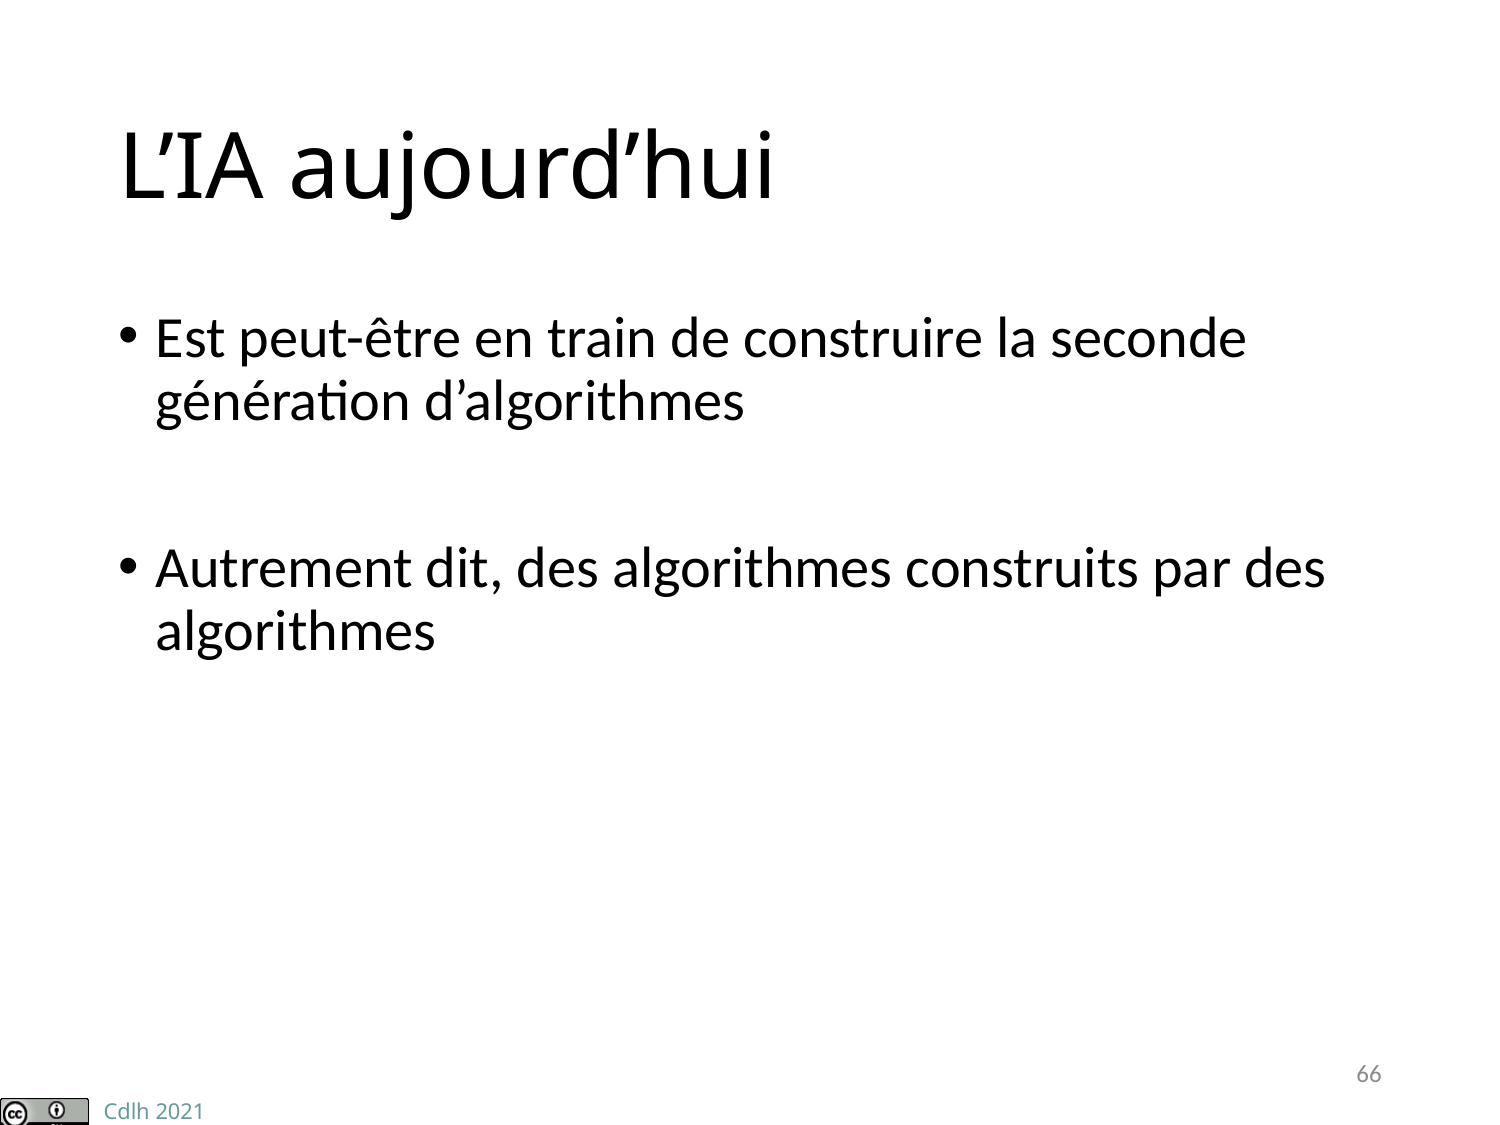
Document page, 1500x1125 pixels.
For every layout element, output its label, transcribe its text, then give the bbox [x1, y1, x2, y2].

list Est peut-être en train de construire la seconde génération d’algorithmes Autrement dit, des algorithmes construits par des algorithmes [103, 299, 1397, 1014]
title L’IA aujourd’hui [103, 59, 1397, 278]
slide_number 66 [1059, 1042, 1397, 1103]
picture [0, 1098, 89, 1125]
